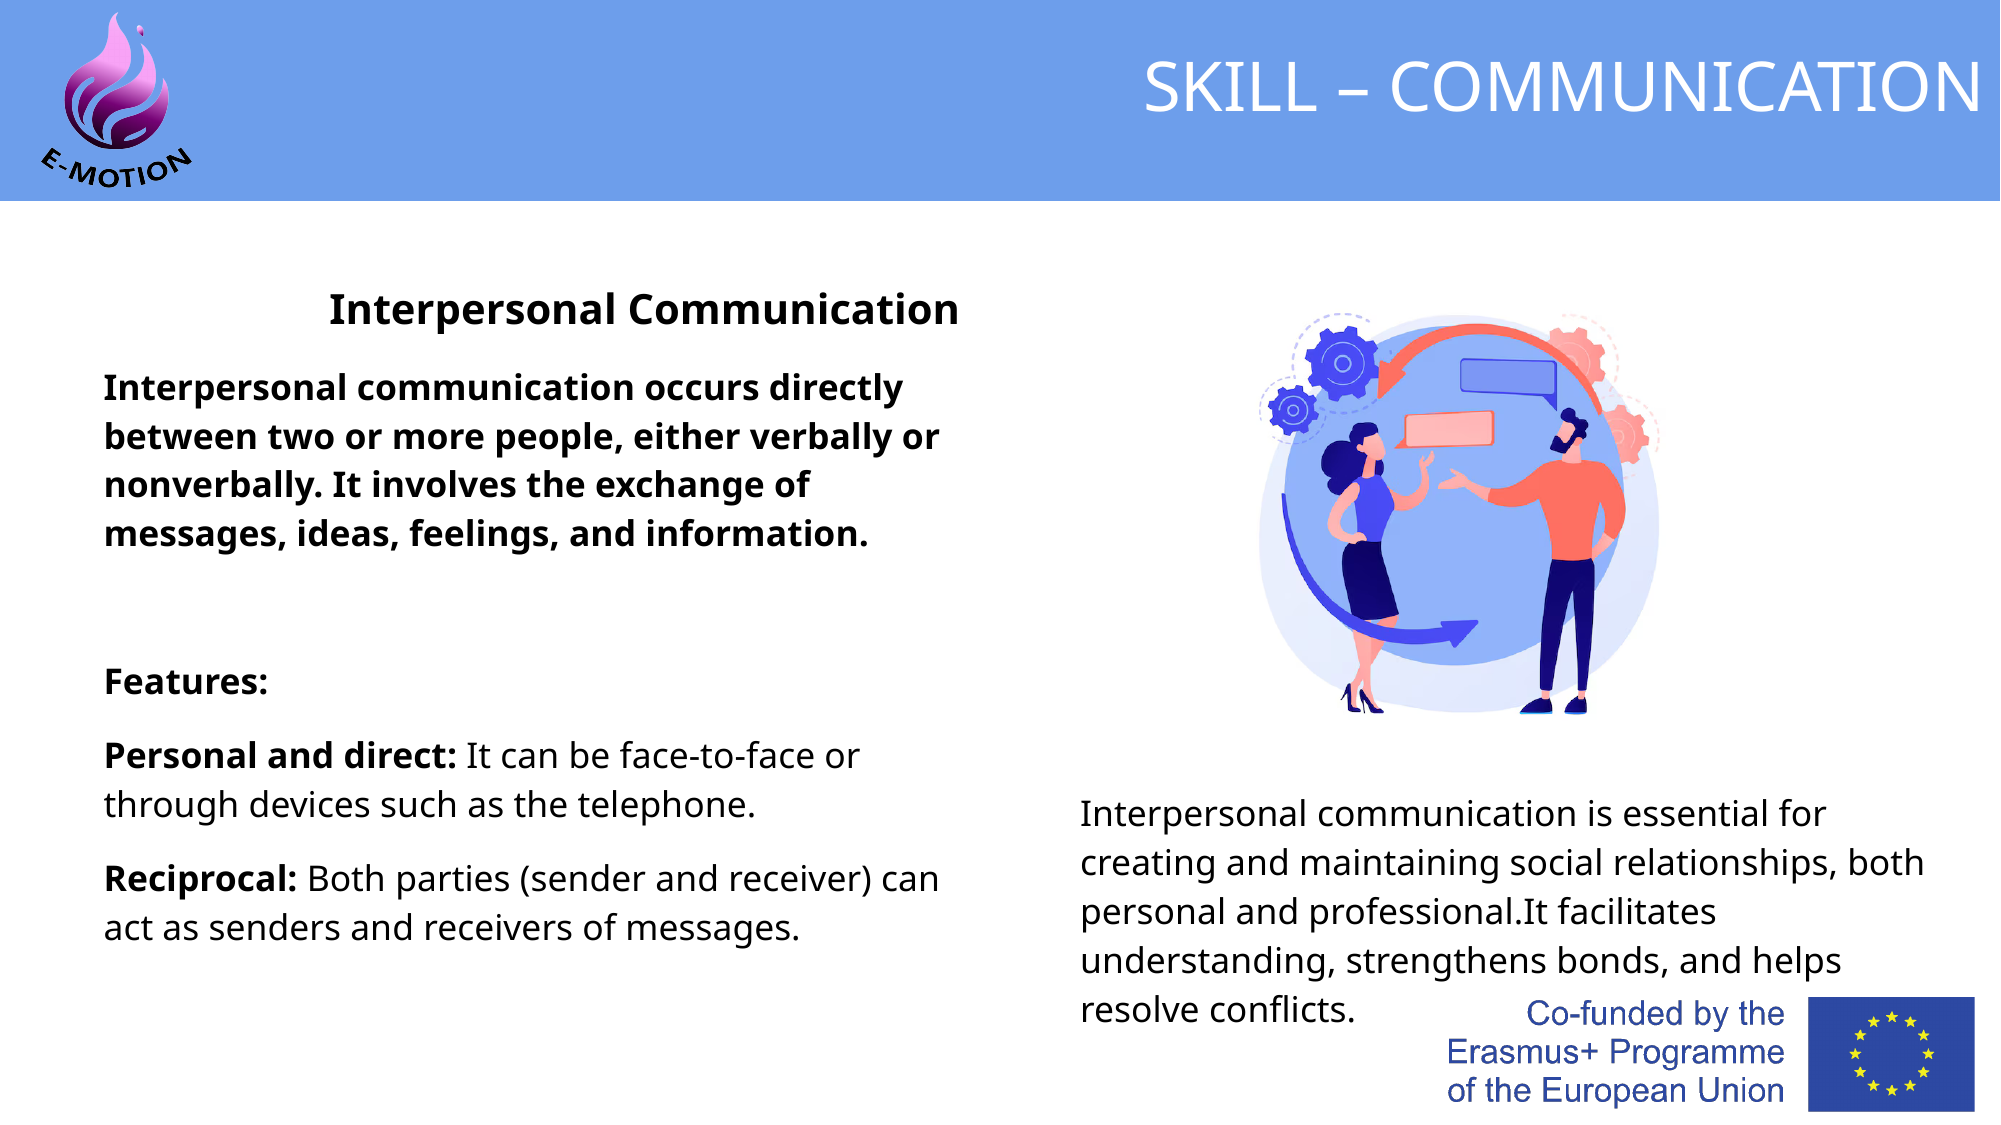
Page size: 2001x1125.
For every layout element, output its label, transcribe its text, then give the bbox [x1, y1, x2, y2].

picture [1396, 995, 1975, 1116]
picture [1192, 246, 1726, 780]
picture [0, 0, 253, 247]
text_box Interpersonal communication is essential for creating and maintaining social relationships, both personal and professional.It facilitates understanding, strengthens bonds, and helps resolve conflicts. [1065, 769, 1984, 972]
text_box Interpersonal Communication Interpersonal communication occurs directly between two or more people, either verbally or nonverbally. It involves the exchange of messages, ideas, feelings, and information. Features: Personal and direct: It can be face-to-face or through devices such as the telephone. Reciprocal: Both parties (sender and receiver) can act as senders and receivers of messages. [88, 268, 1007, 1093]
text_box SKILL – COMMUNICATION [576, 35, 2000, 311]
